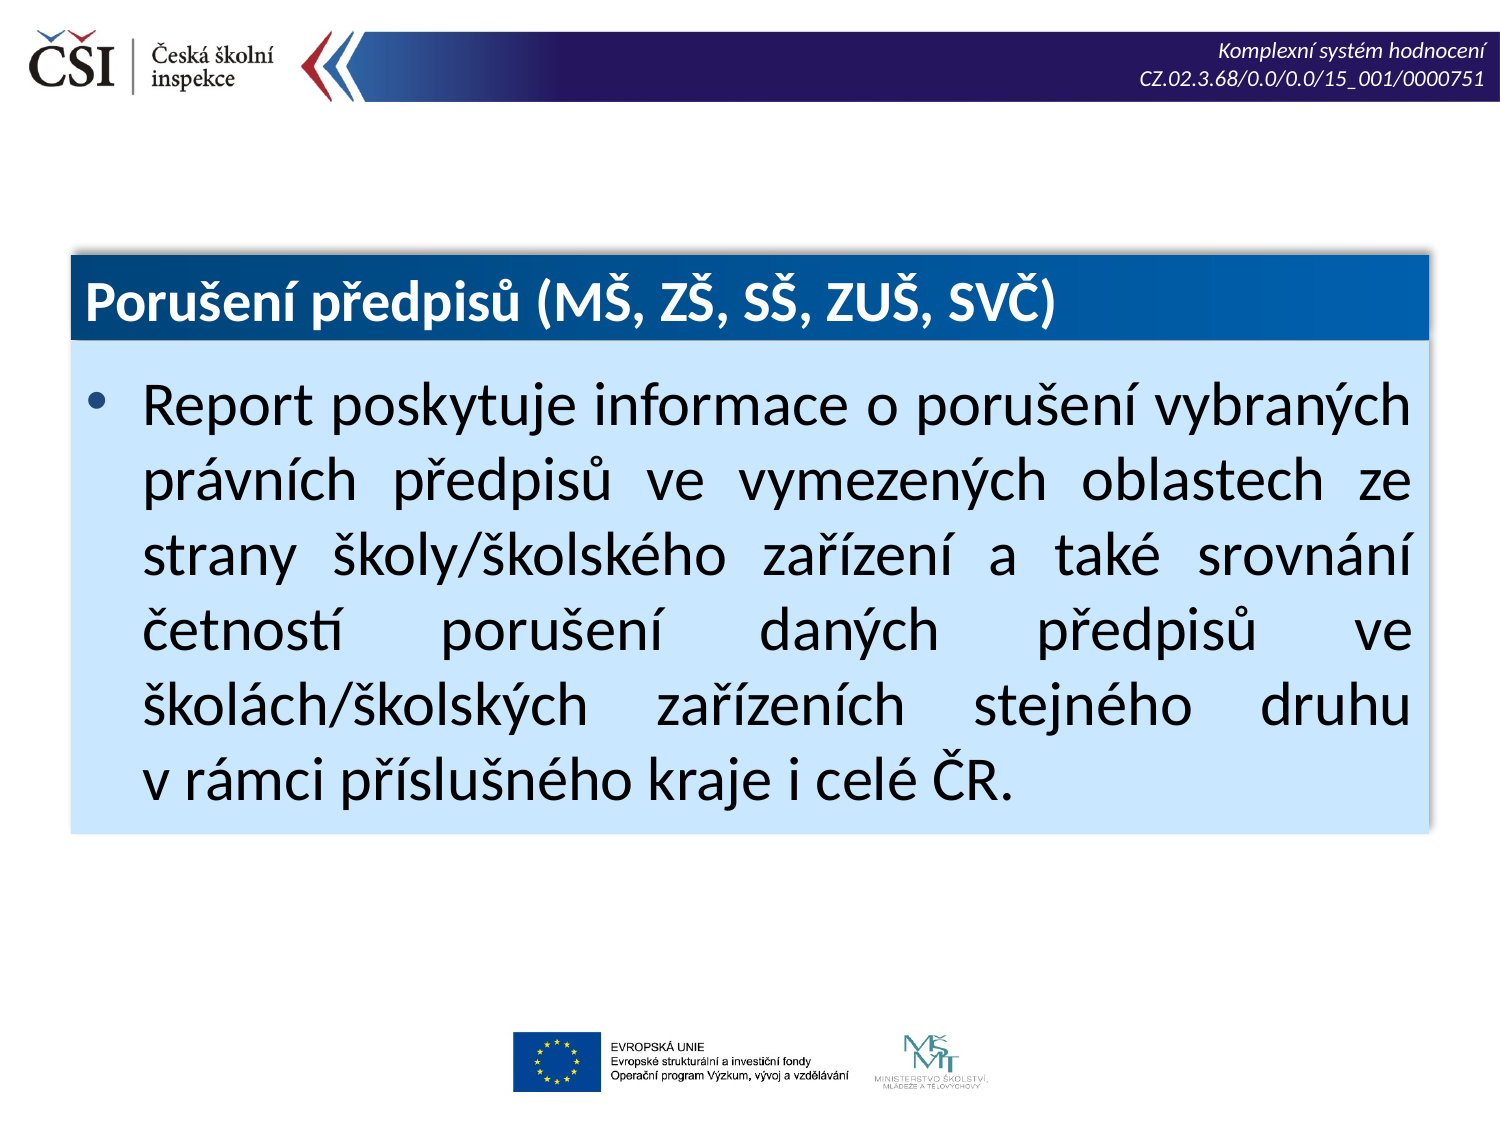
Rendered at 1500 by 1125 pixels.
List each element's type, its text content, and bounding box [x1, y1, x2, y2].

text_box Porušení předpisů (MŠ, ZŠ, SŠ, ZUŠ, SVČ) [70, 255, 1430, 340]
picture [483, 1002, 1017, 1121]
list Report poskytuje informace o porušení vybraných právních předpisů ve vymezených oblastech ze strany školy/školského zařízení a také srovnání četností porušení daných předpisů ve školách/školských zařízeních stejného druhu v rámci příslušného kraje i celé ČR. [70, 341, 1429, 835]
picture [29, 30, 1500, 102]
